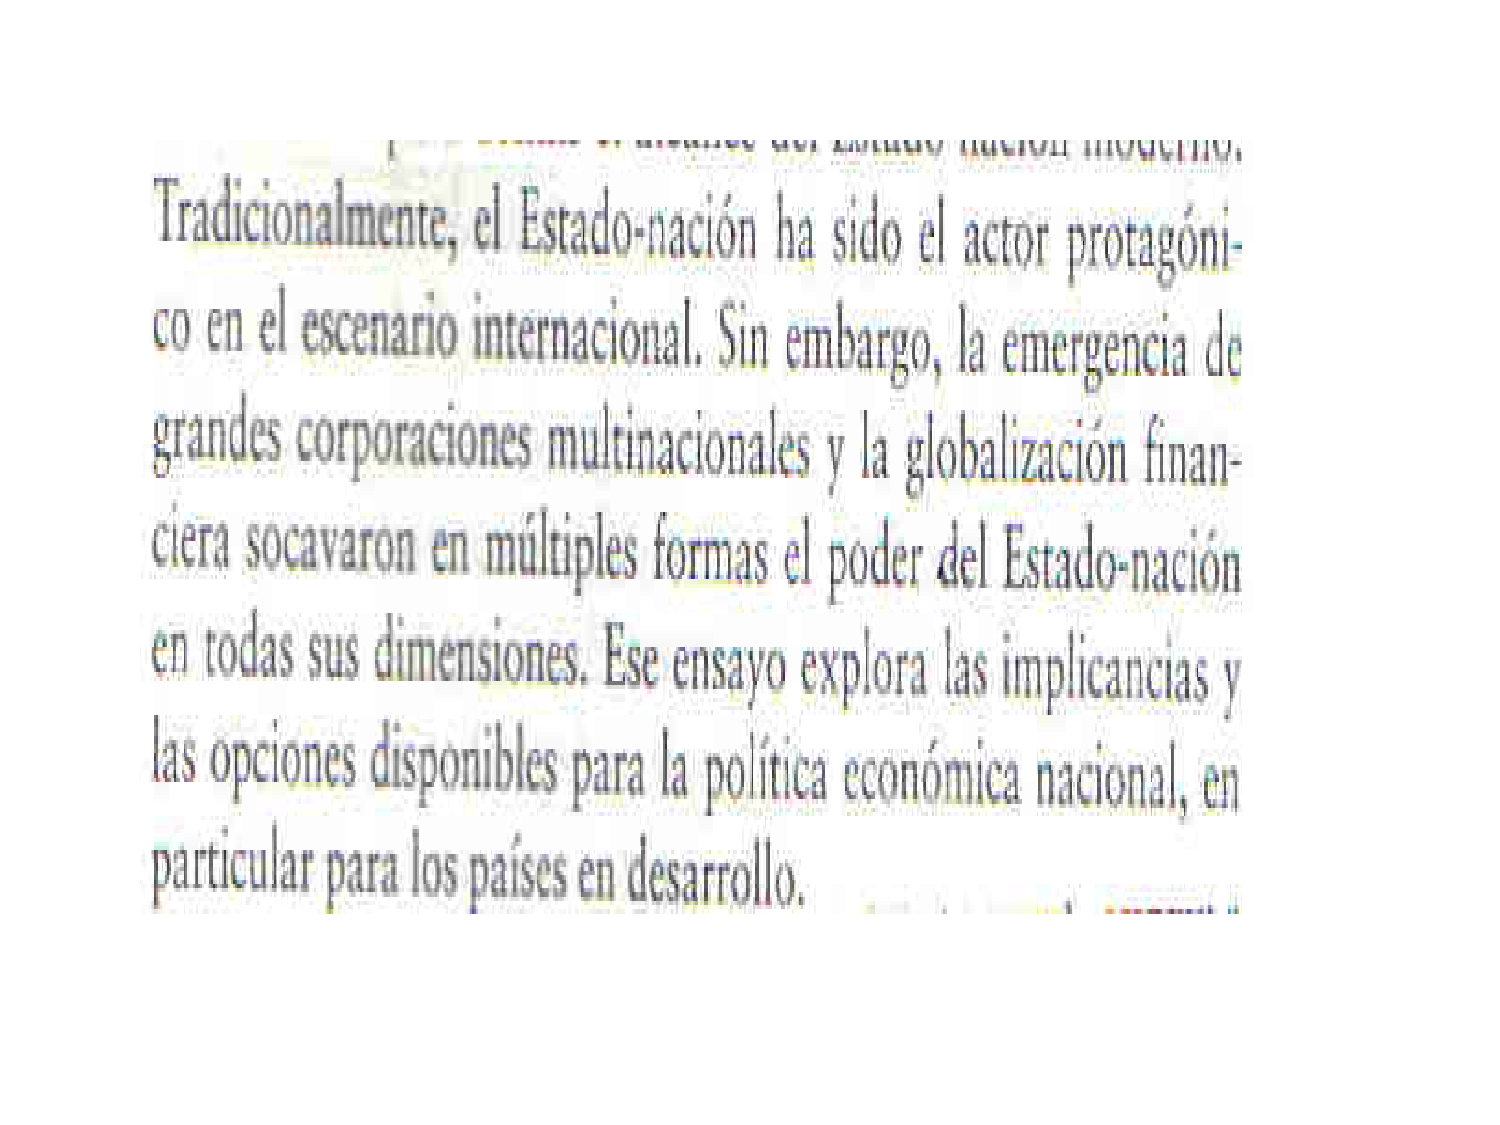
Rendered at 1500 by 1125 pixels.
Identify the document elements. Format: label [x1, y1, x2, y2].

picture [140, 140, 1255, 915]
